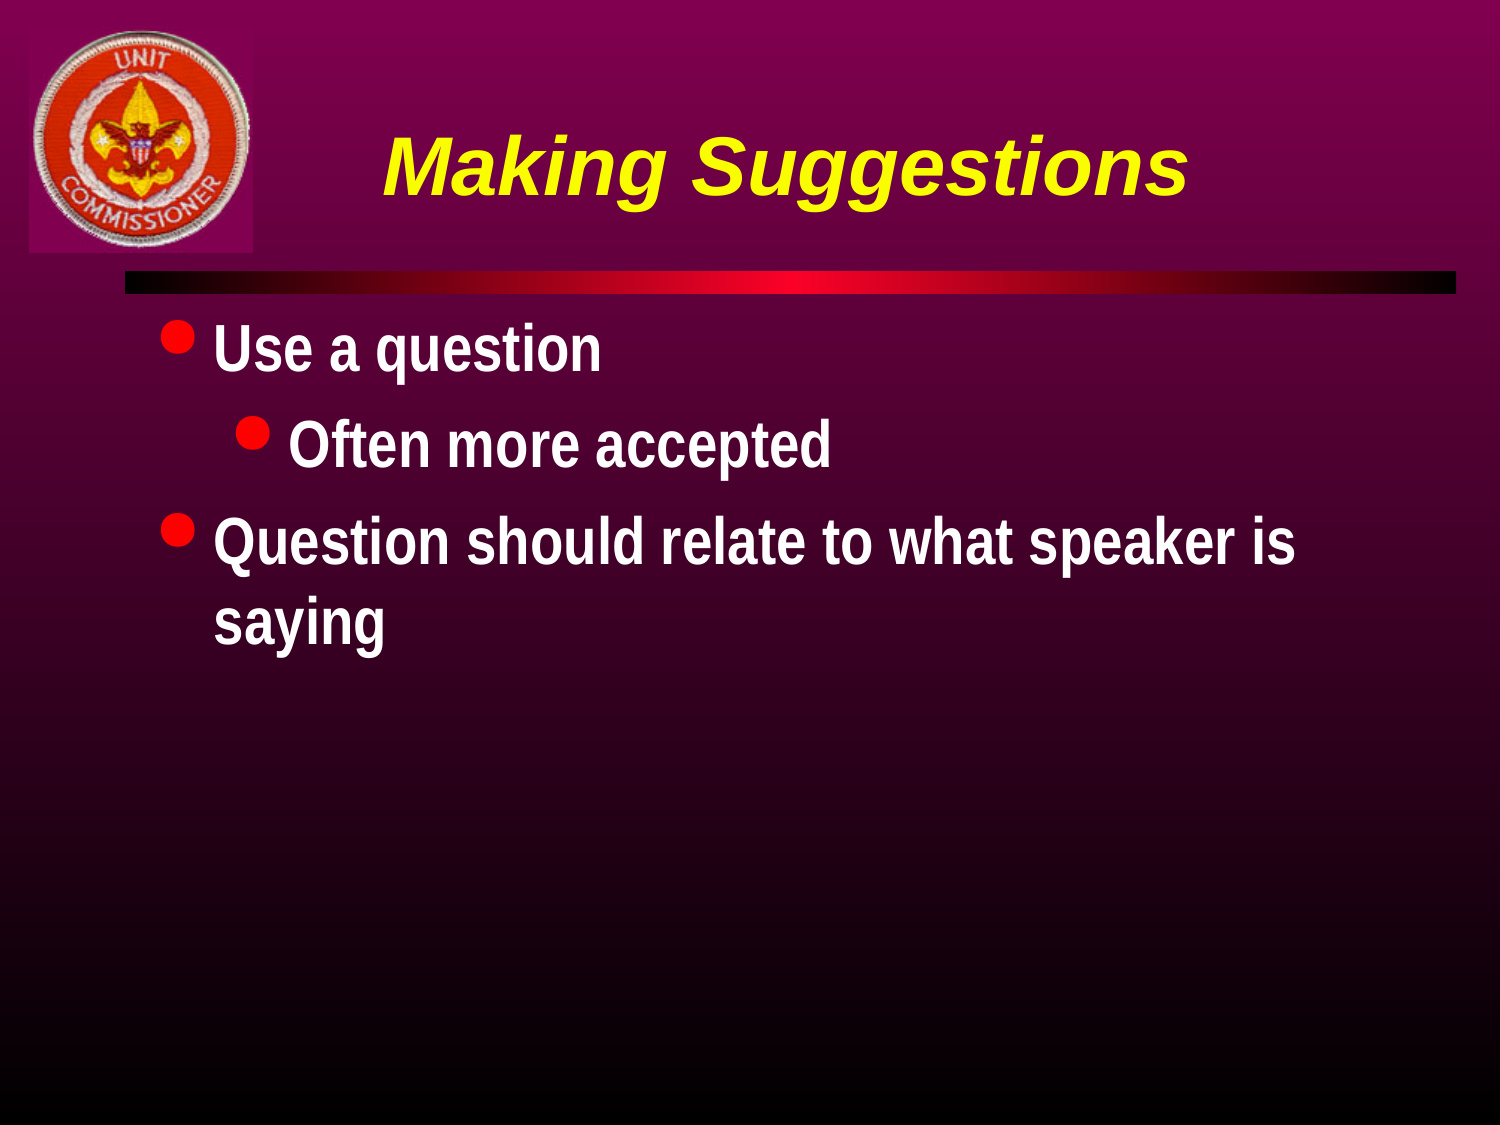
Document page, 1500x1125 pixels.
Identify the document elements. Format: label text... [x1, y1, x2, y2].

list Use a question Often more accepted Question should relate to what speaker is saying [143, 296, 1448, 973]
picture [29, 27, 253, 253]
title Making Suggestions [114, 68, 1459, 257]
